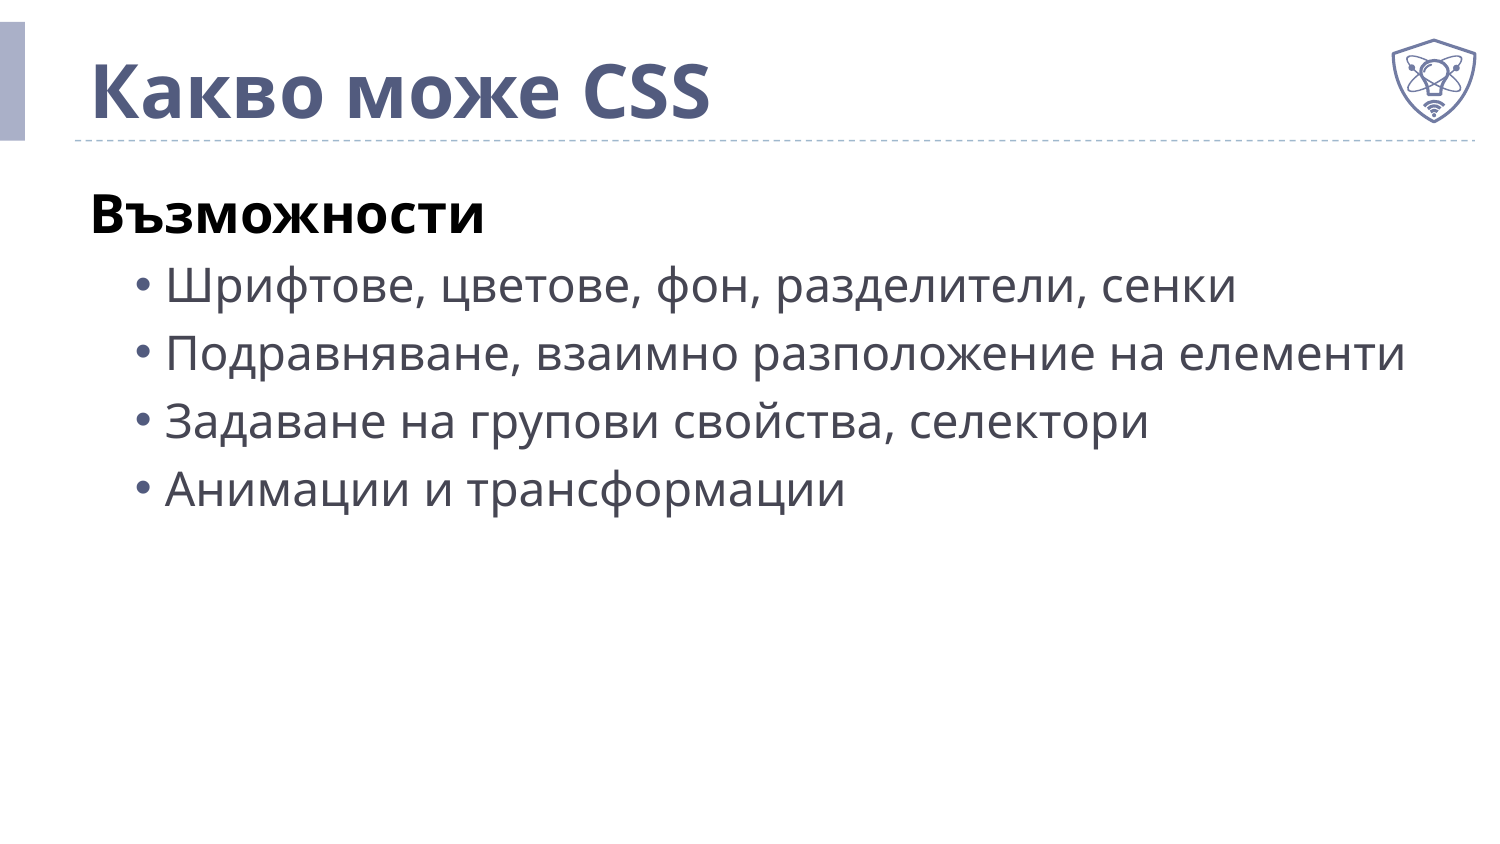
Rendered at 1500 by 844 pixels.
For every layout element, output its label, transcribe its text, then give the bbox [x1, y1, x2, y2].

list Възможности Шрифтове, цветове, фон, разделители, сенки Подравняване, взаимно разположение на елементи Задаване на групови свойства, селектори Анимации и трансформации [75, 171, 1475, 835]
title Какво може CSS [75, 18, 1475, 141]
